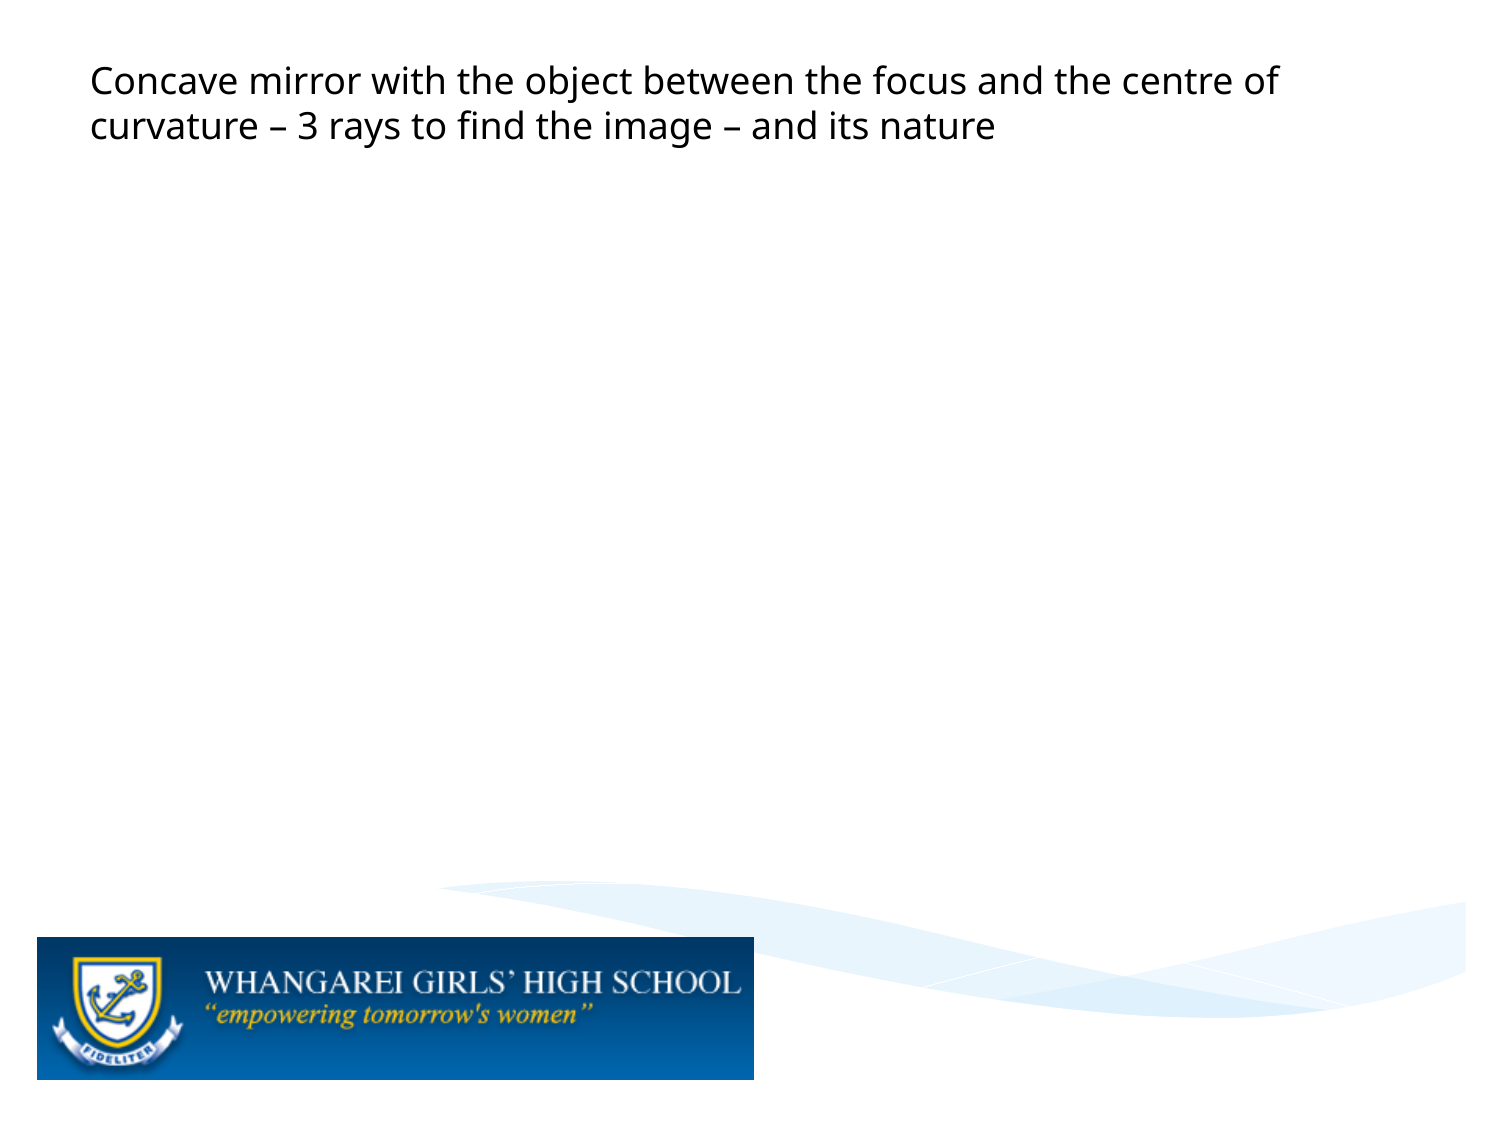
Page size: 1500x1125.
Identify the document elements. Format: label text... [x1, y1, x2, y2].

picture [37, 937, 754, 1080]
text_box Concave mirror with the object between the focus and the centre of curvature – 3 rays to find the image – and its nature [75, 49, 1388, 155]
